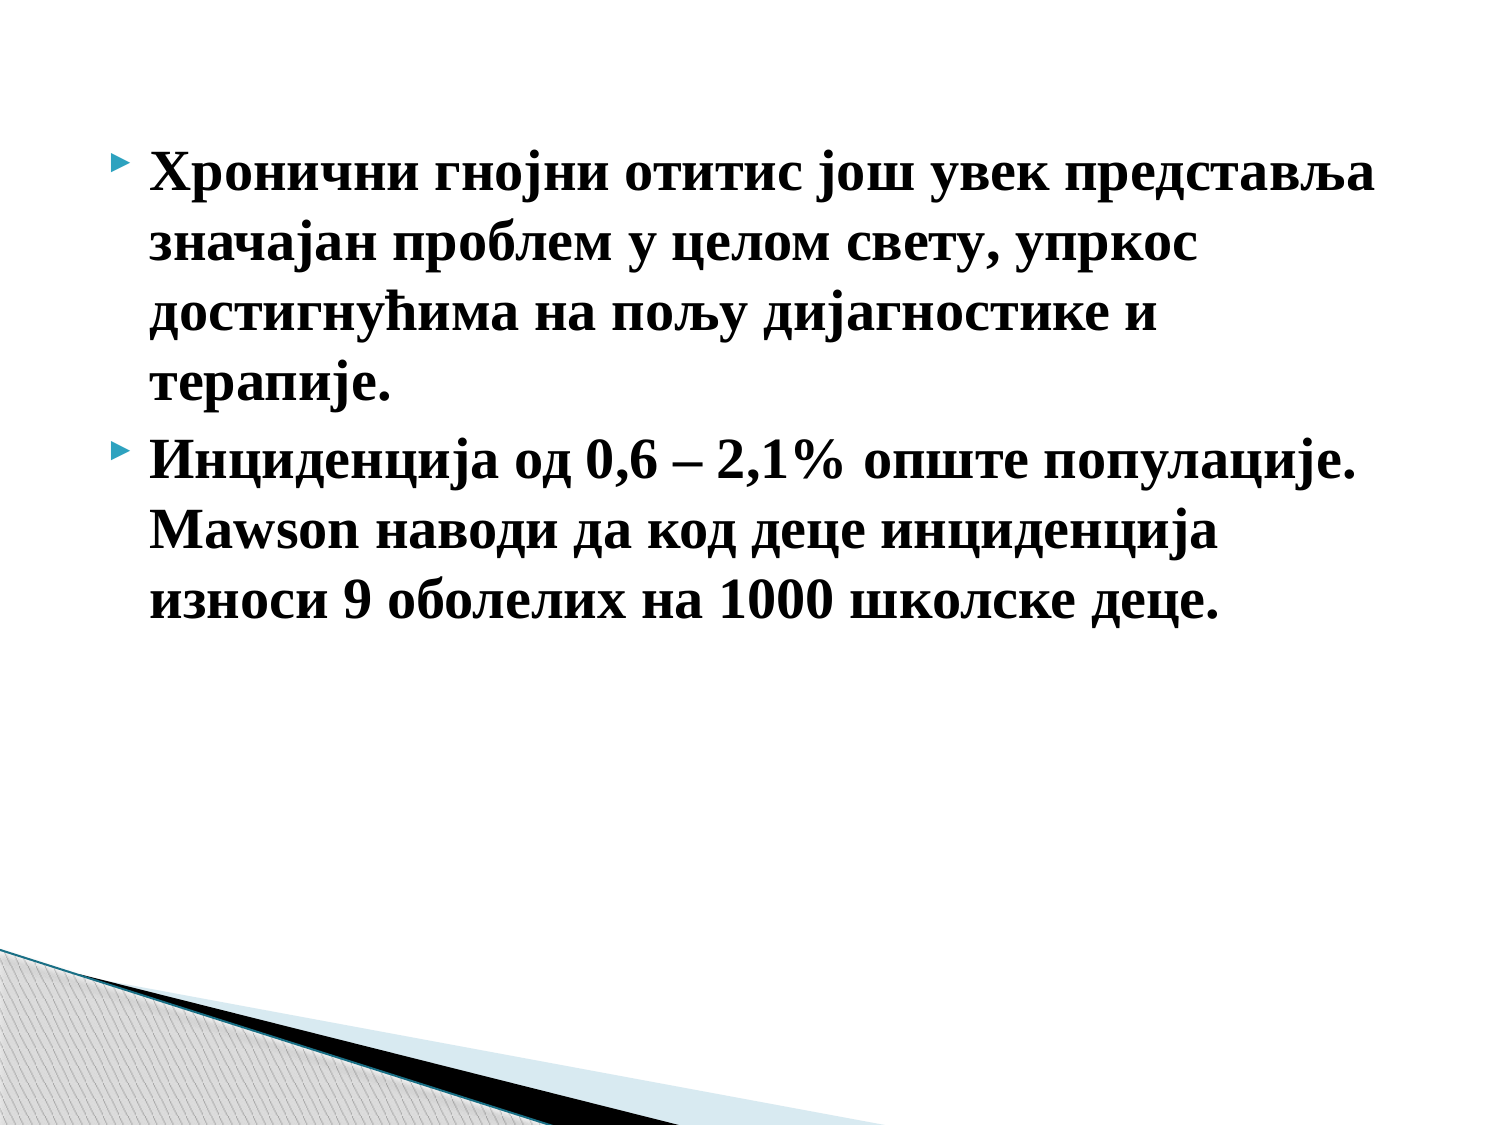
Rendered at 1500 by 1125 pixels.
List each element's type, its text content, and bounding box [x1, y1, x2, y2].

list Хронични гнојни отитис још увек представља значајан проблем у целом свету, упркос достигнућима на пољу дијагностике и терапије. Инциденција од 0,6 – 2,1% опште популације. Mawson наводи да код деце инциденција износи 9 оболелих на 1000 школске деце. [75, 125, 1425, 1000]
